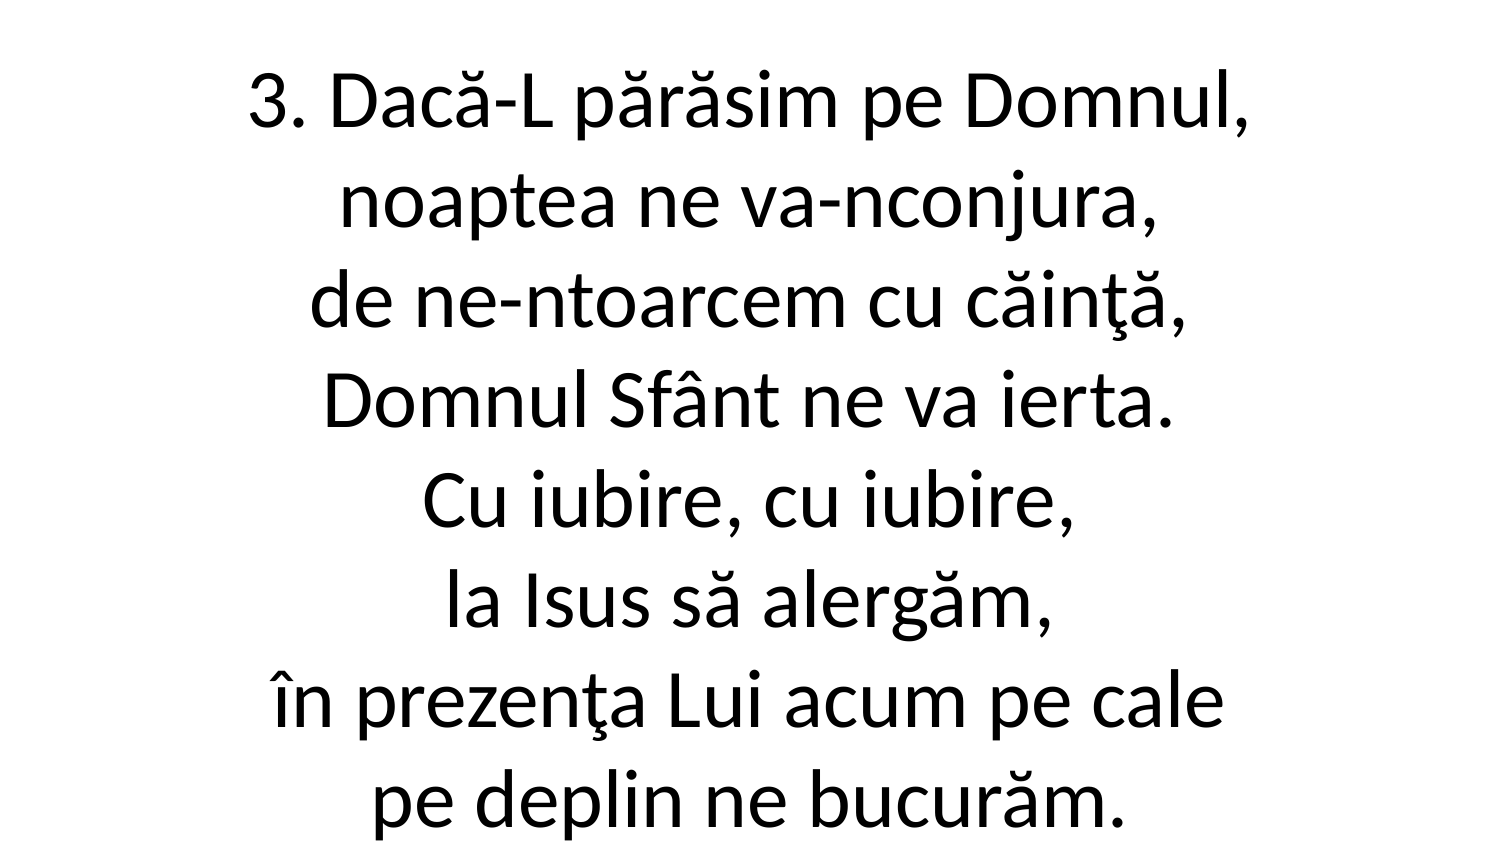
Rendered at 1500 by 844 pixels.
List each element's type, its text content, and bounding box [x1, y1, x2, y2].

text_box 3. Dacă-L părăsim pe Domnul, noaptea ne va-nconjura, de ne-ntoarcem cu căinţă, Domnul Sfânt ne va ierta. Cu iubire, cu iubire, la Isus să alergăm, în prezenţa Lui acum pe cale pe deplin ne bucurăm. [231, 0, 1269, 844]
